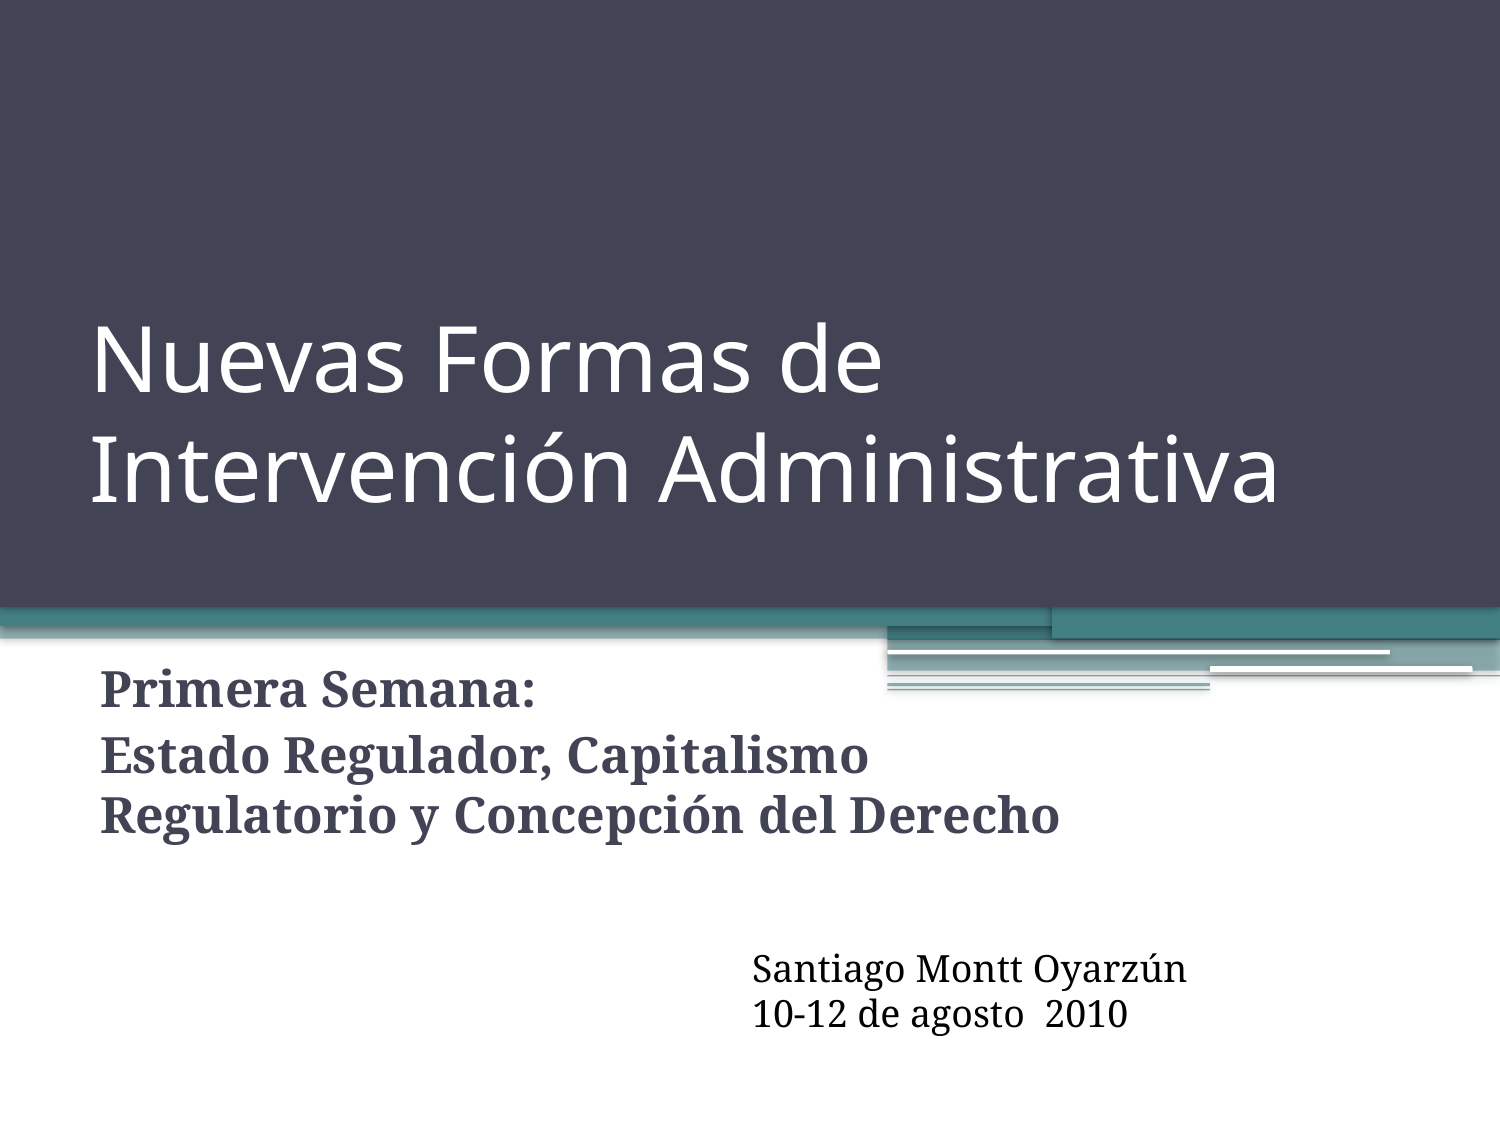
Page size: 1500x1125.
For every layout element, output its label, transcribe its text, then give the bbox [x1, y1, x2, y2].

text_box Santiago Montt Oyarzún 10-12 de agosto 2010 [737, 937, 1204, 1043]
title Nuevas Formas de Intervención Administrativa [75, 287, 1463, 529]
subtitle Primera Semana: Estado Regulador, Capitalismo Regulatorio y Concepción del Derecho [75, 650, 1100, 938]
